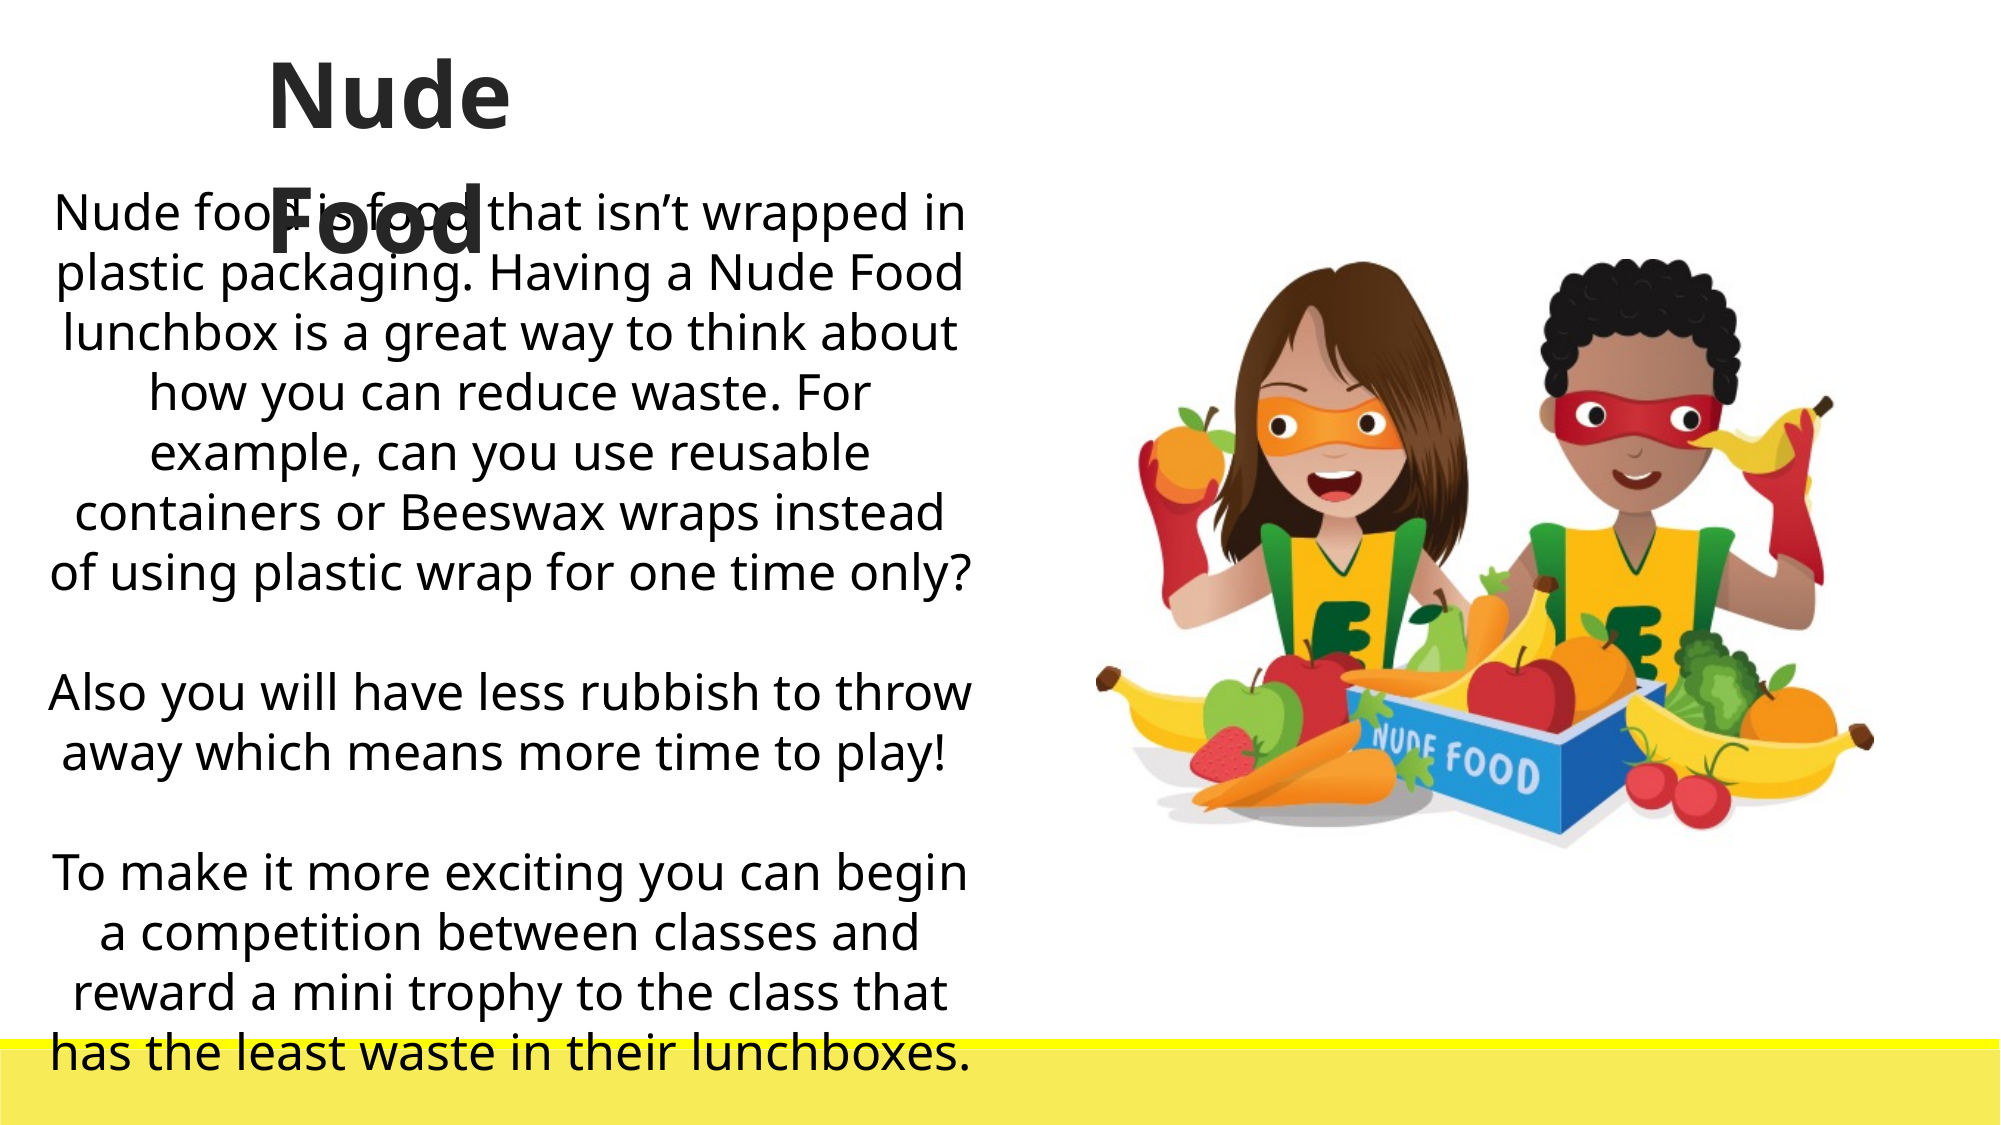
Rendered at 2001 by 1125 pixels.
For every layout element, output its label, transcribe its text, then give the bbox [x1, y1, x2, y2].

picture [1096, 259, 1875, 870]
text_box Nude food is food that isn’t wrapped in plastic packaging. Having a Nude Food lunchbox is a great way to think about how you can reduce waste. For example, can you use reusable containers or Beeswax wraps instead of using plastic wrap for one time only? Also you will have less rubbish to throw away which means more time to play! To make it more exciting you can begin a competition between classes and reward a mini trophy to the class that has the least waste in their lunchboxes. [31, 173, 990, 1088]
table_header Nude Food [251, 23, 771, 258]
